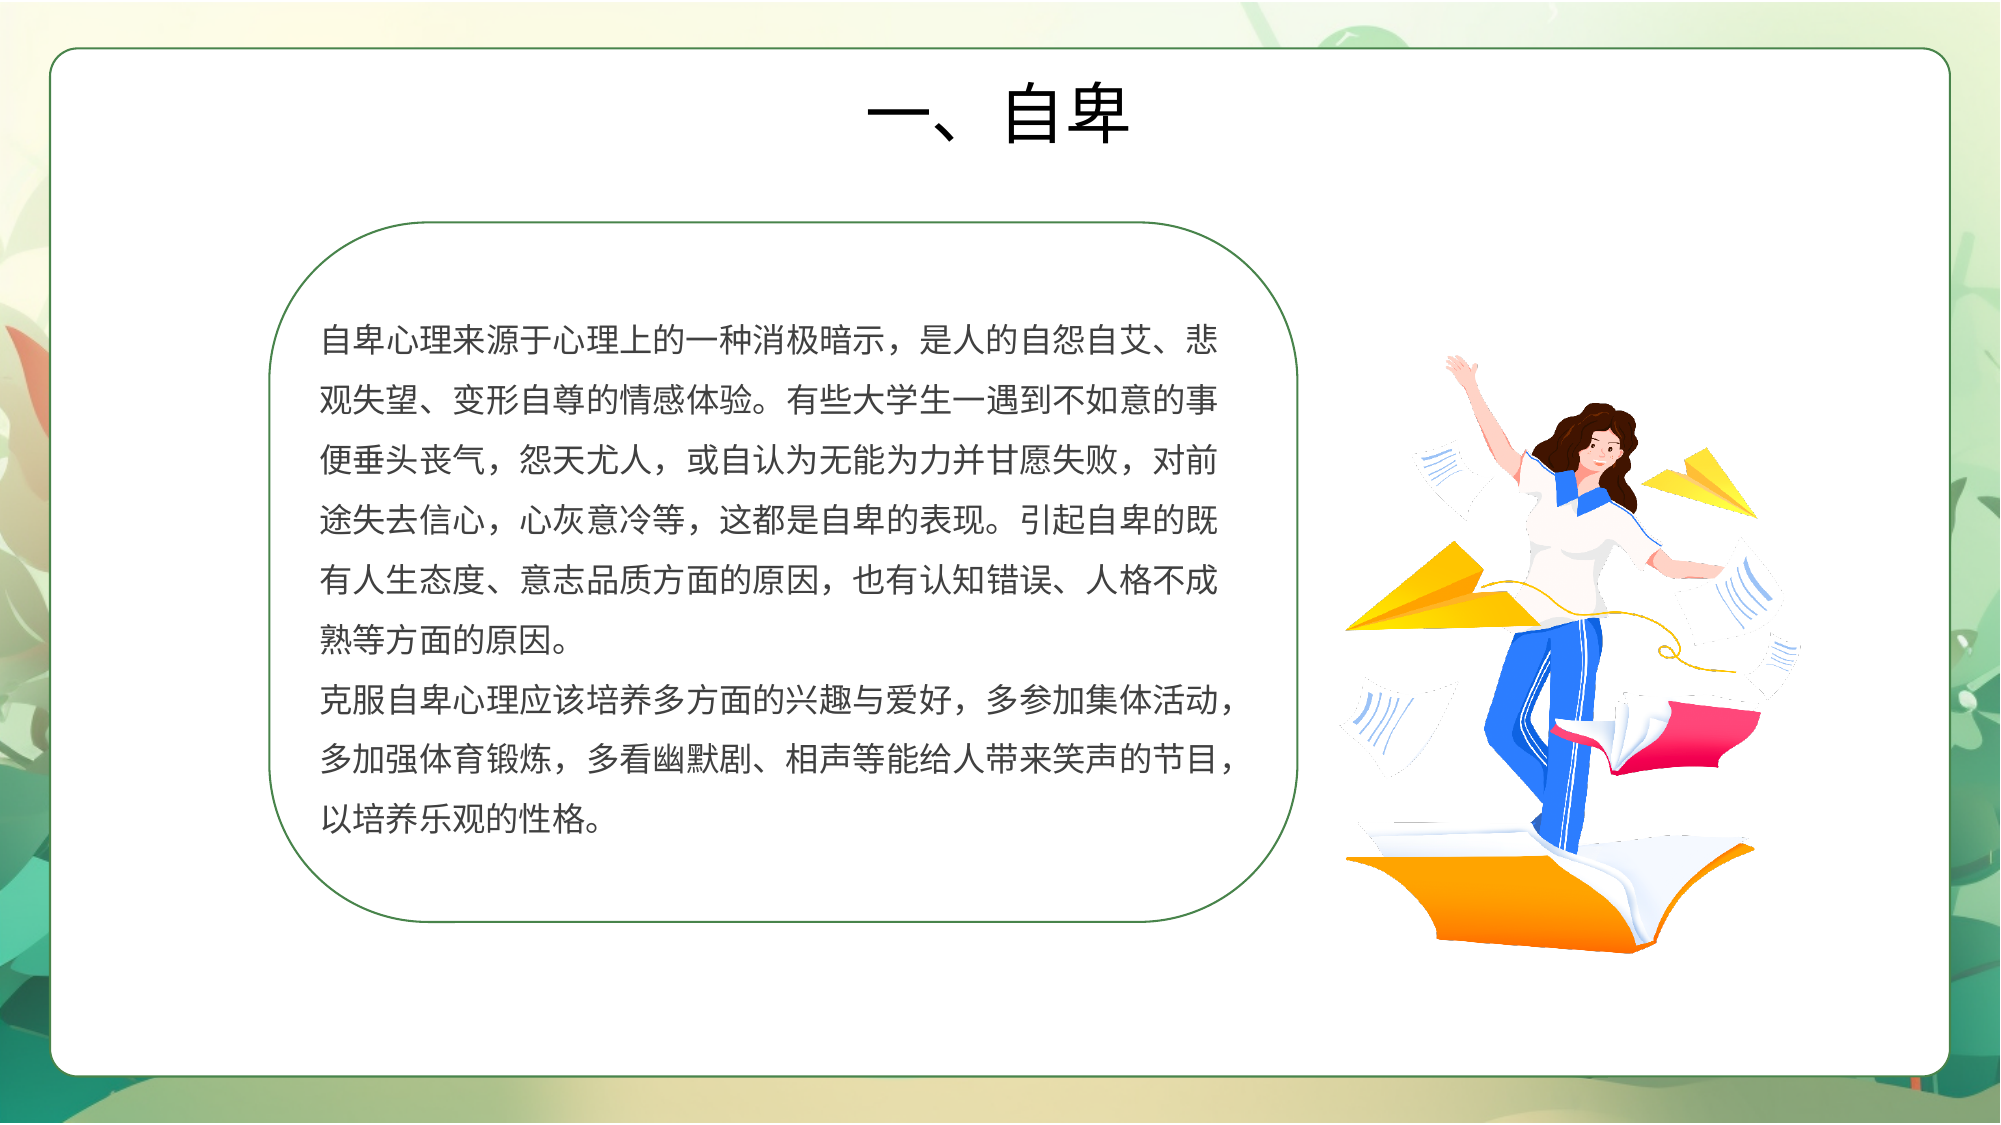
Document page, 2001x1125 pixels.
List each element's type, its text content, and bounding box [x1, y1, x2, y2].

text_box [269, 222, 1298, 922]
text_box 一、自卑 [437, 64, 1561, 160]
picture [0, 2, 2000, 1123]
